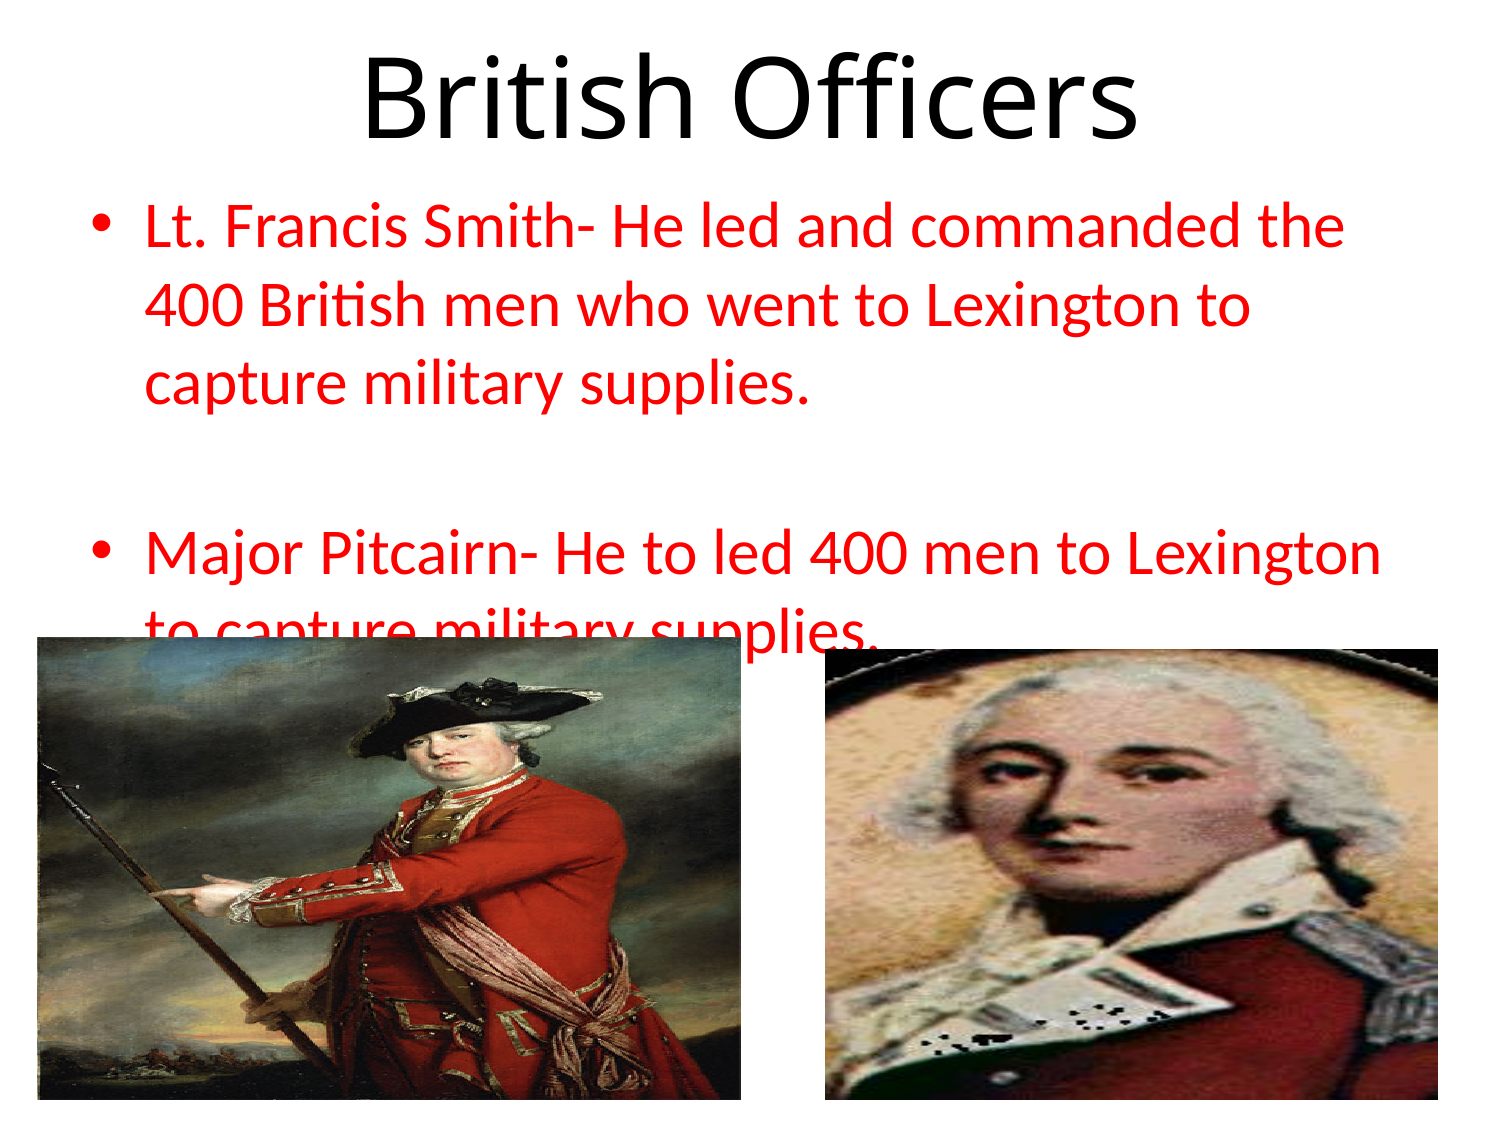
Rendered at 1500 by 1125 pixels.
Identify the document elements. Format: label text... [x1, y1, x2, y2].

list Lt. Francis Smith- He led and commanded the 400 British men who went to Lexington to capture military supplies. Major Pitcairn- He to led 400 men to Lexington to capture military supplies. [75, 174, 1425, 675]
picture [37, 637, 741, 1101]
title British Officers [75, 0, 1425, 174]
picture [824, 649, 1438, 1101]
